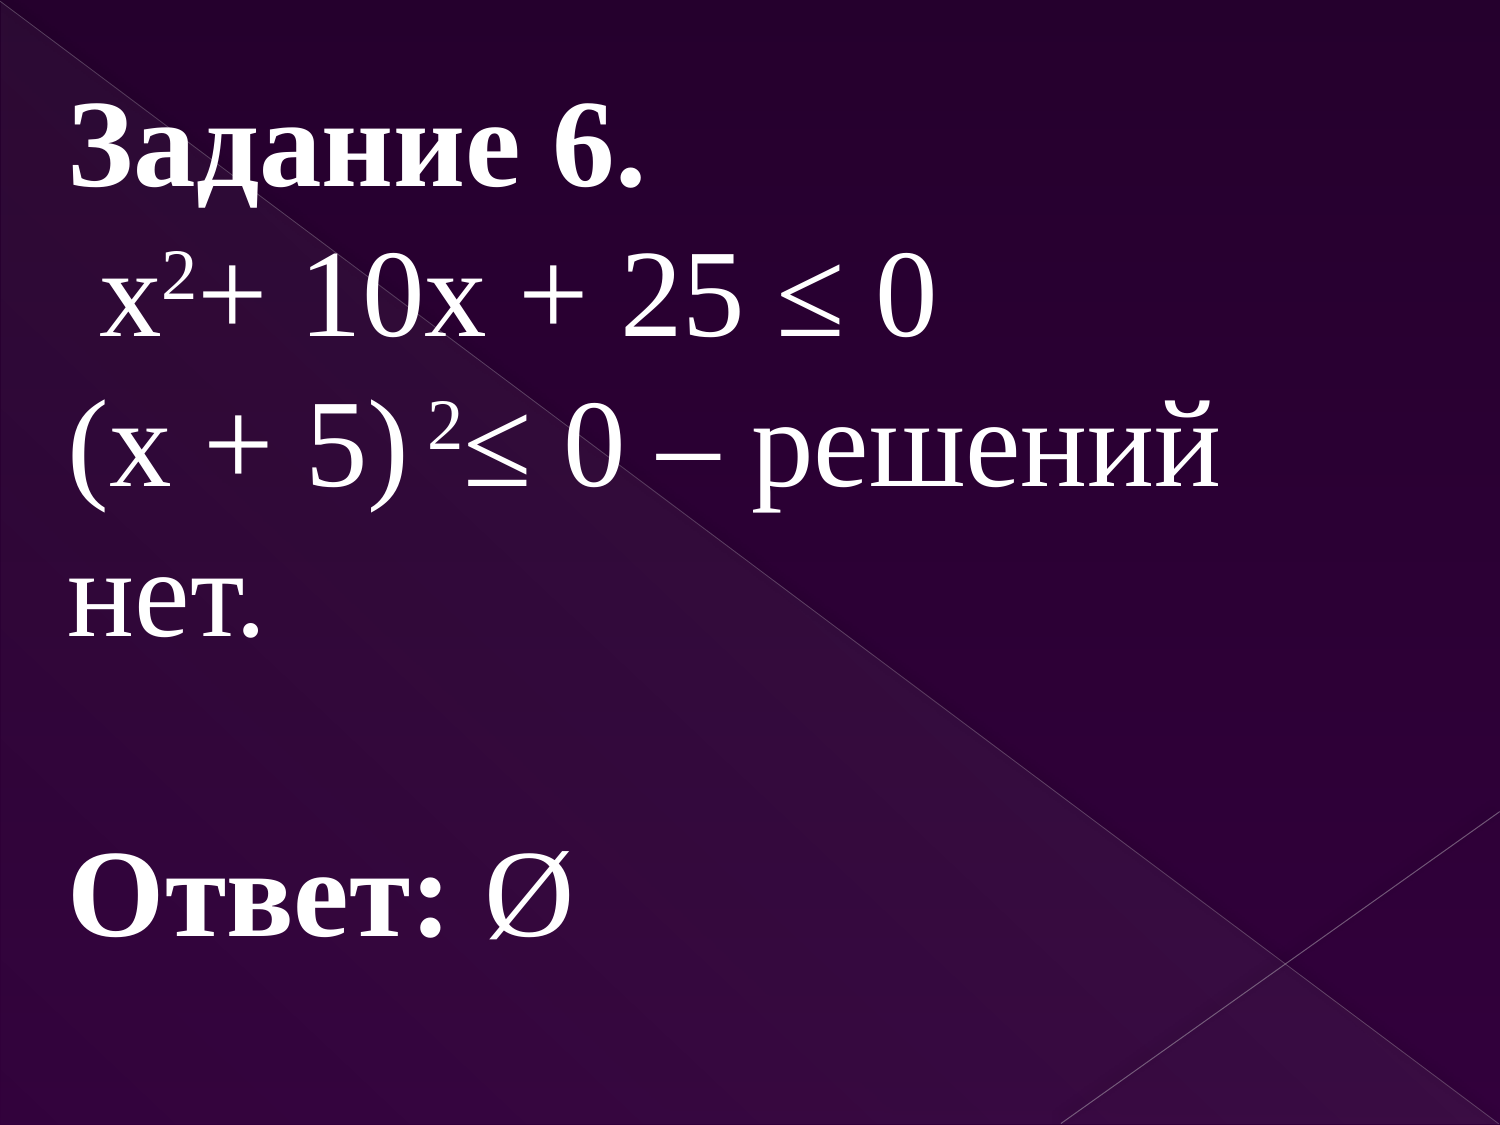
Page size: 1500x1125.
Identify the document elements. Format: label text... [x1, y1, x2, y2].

text_box Задание 6. х2+ 10x + 25 ≤ 0 (х + 5) 2≤ 0 – решений нет. Ответ: Ø [53, 54, 1447, 970]
